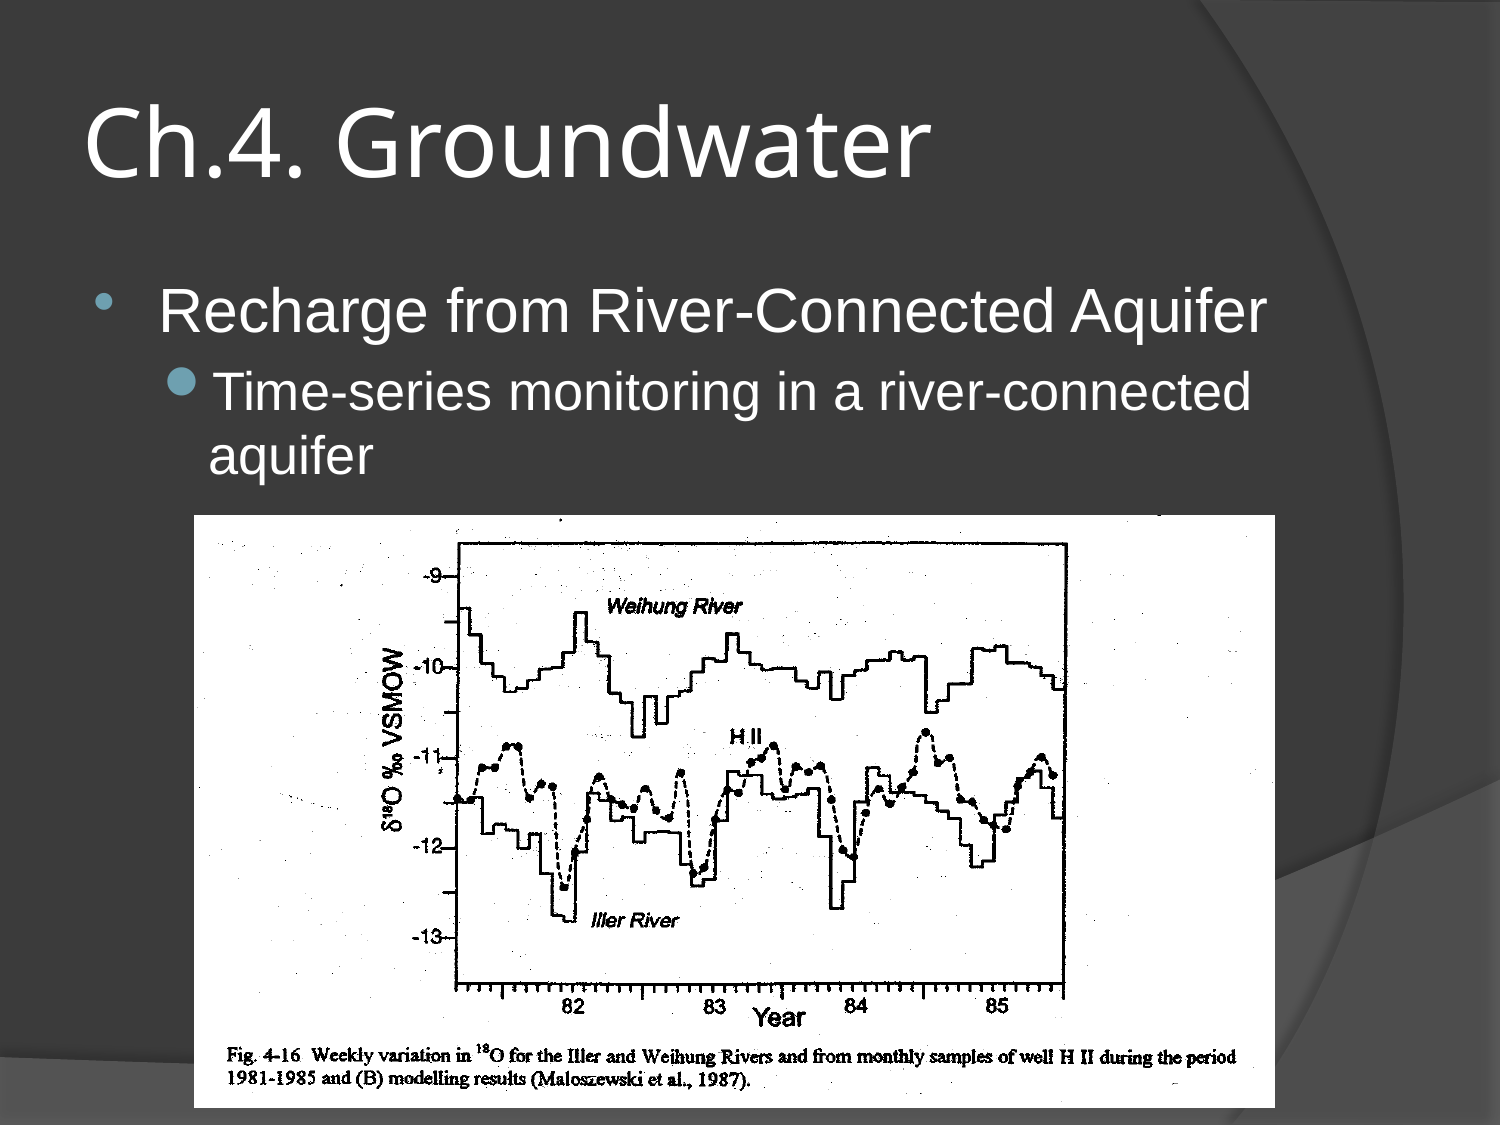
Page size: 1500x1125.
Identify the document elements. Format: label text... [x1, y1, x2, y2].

list Recharge from River-Connected Aquifer Time-series monitoring in a river-connected aquifer [75, 262, 1424, 1005]
title Ch.4. Groundwater [75, 45, 1300, 233]
picture [194, 514, 1275, 1108]
